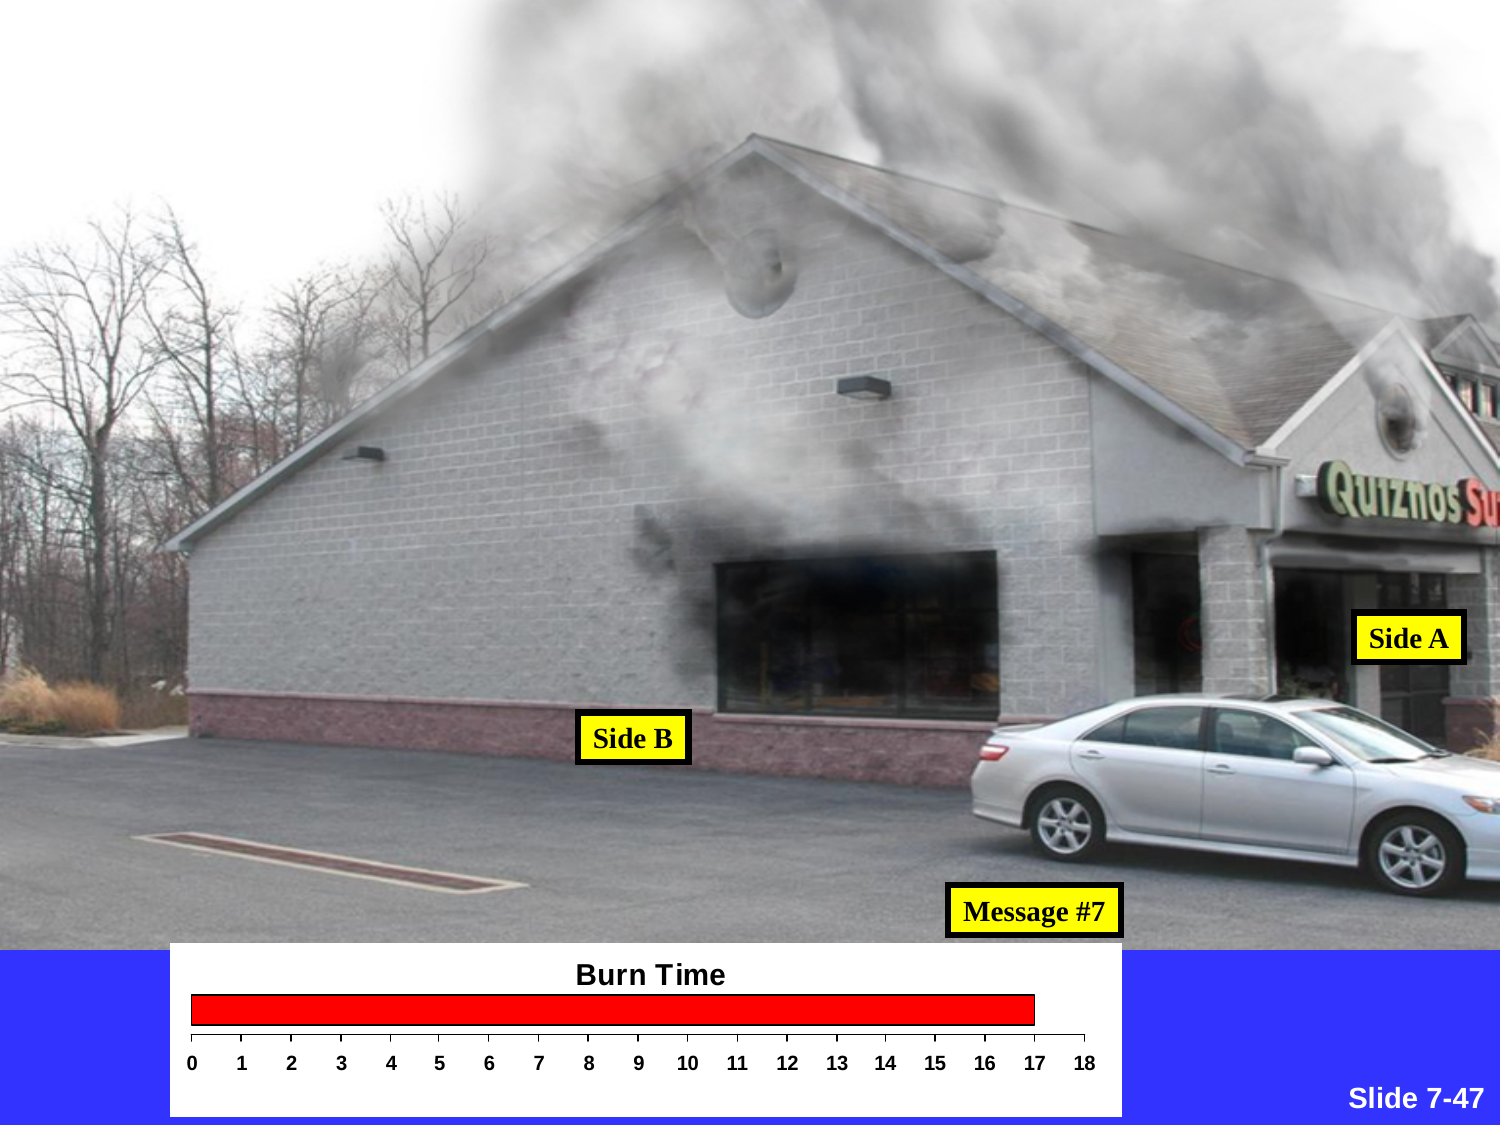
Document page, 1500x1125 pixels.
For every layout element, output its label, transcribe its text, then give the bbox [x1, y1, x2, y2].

picture [0, 0, 1500, 951]
slide_number Slide 7-332 [1149, 1071, 1500, 1125]
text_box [169, 942, 1123, 1118]
